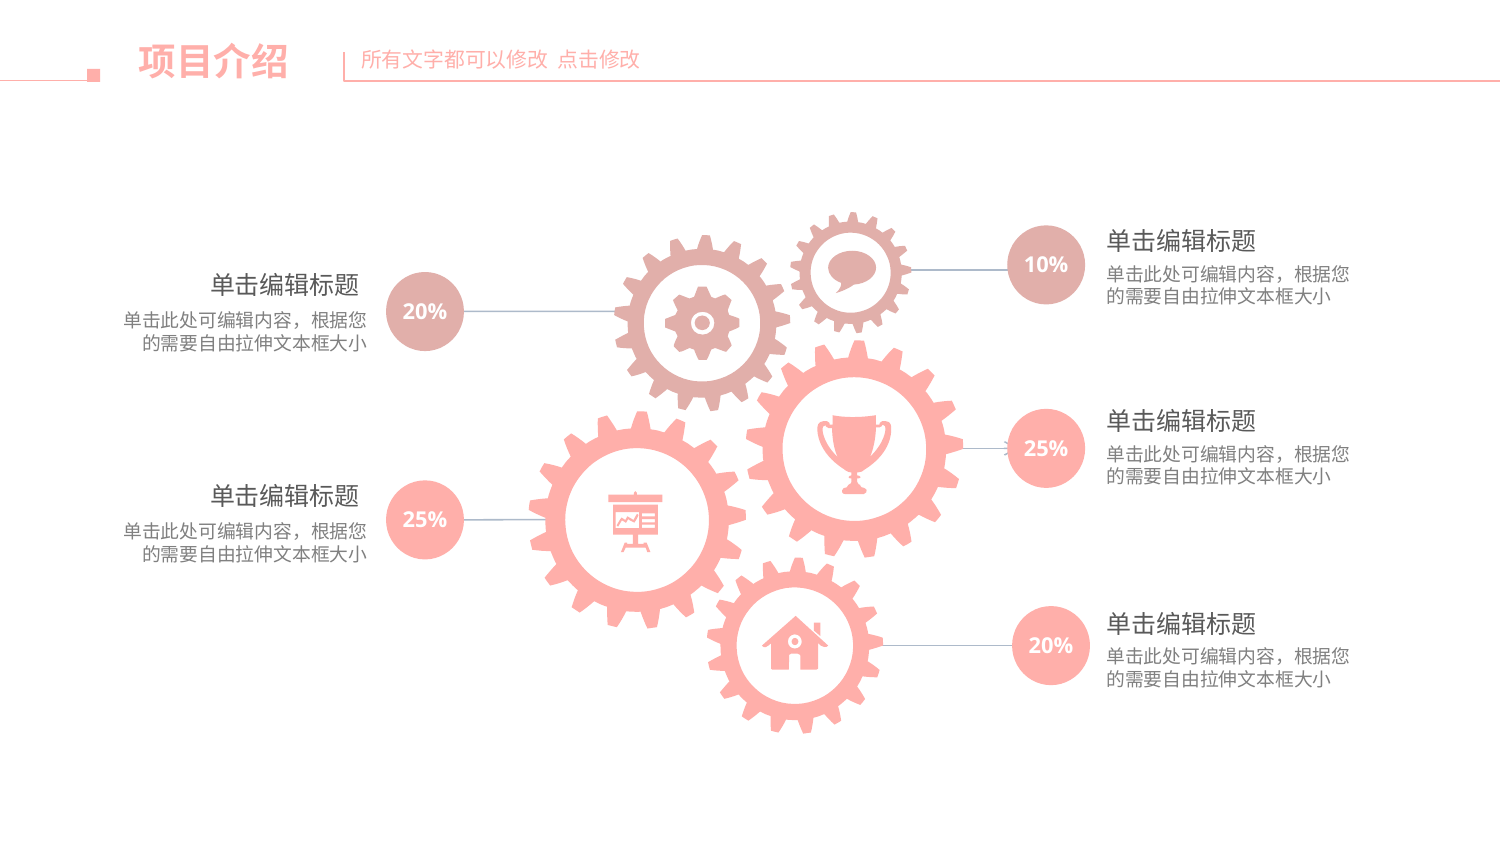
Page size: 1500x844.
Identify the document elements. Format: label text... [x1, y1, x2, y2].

text_box [707, 557, 884, 734]
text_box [761, 615, 829, 670]
text_box 10% [1015, 247, 1077, 280]
text_box [614, 235, 791, 412]
text_box [828, 250, 877, 294]
text_box [528, 411, 746, 629]
text_box [790, 212, 912, 334]
text_box [817, 415, 892, 495]
text_box 单击编辑标题 [209, 480, 368, 511]
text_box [608, 490, 663, 553]
text_box 20% [1020, 628, 1082, 661]
text_box [386, 480, 464, 560]
text_box [386, 272, 464, 352]
text_box 单击编辑标题 [1106, 608, 1394, 639]
text_box [1007, 225, 1086, 305]
text_box 单击此处可编辑内容，根据您的需要自由拉伸文本框大小 [1106, 262, 1356, 308]
text_box 20% [394, 294, 456, 327]
text_box 单击此处可编辑内容，根据您的需要自由拉伸文本框大小 [1106, 442, 1356, 488]
text_box 单击此处可编辑内容，根据您的需要自由拉伸文本框大小 [117, 309, 368, 355]
text_box 单击此处可编辑内容，根据您的需要自由拉伸文本框大小 [1106, 645, 1356, 691]
text_box 单击编辑标题 [1106, 405, 1394, 436]
text_box 25% [1015, 431, 1077, 464]
text_box [1007, 408, 1086, 488]
text_box [1012, 606, 1090, 686]
text_box 25% [394, 502, 456, 535]
text_box 单击编辑标题 [209, 269, 368, 300]
text_box 单击编辑标题 [1106, 225, 1394, 256]
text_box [664, 286, 740, 360]
text_box 单击此处可编辑内容，根据您的需要自由拉伸文本框大小 [117, 519, 368, 565]
text_box [745, 340, 964, 558]
